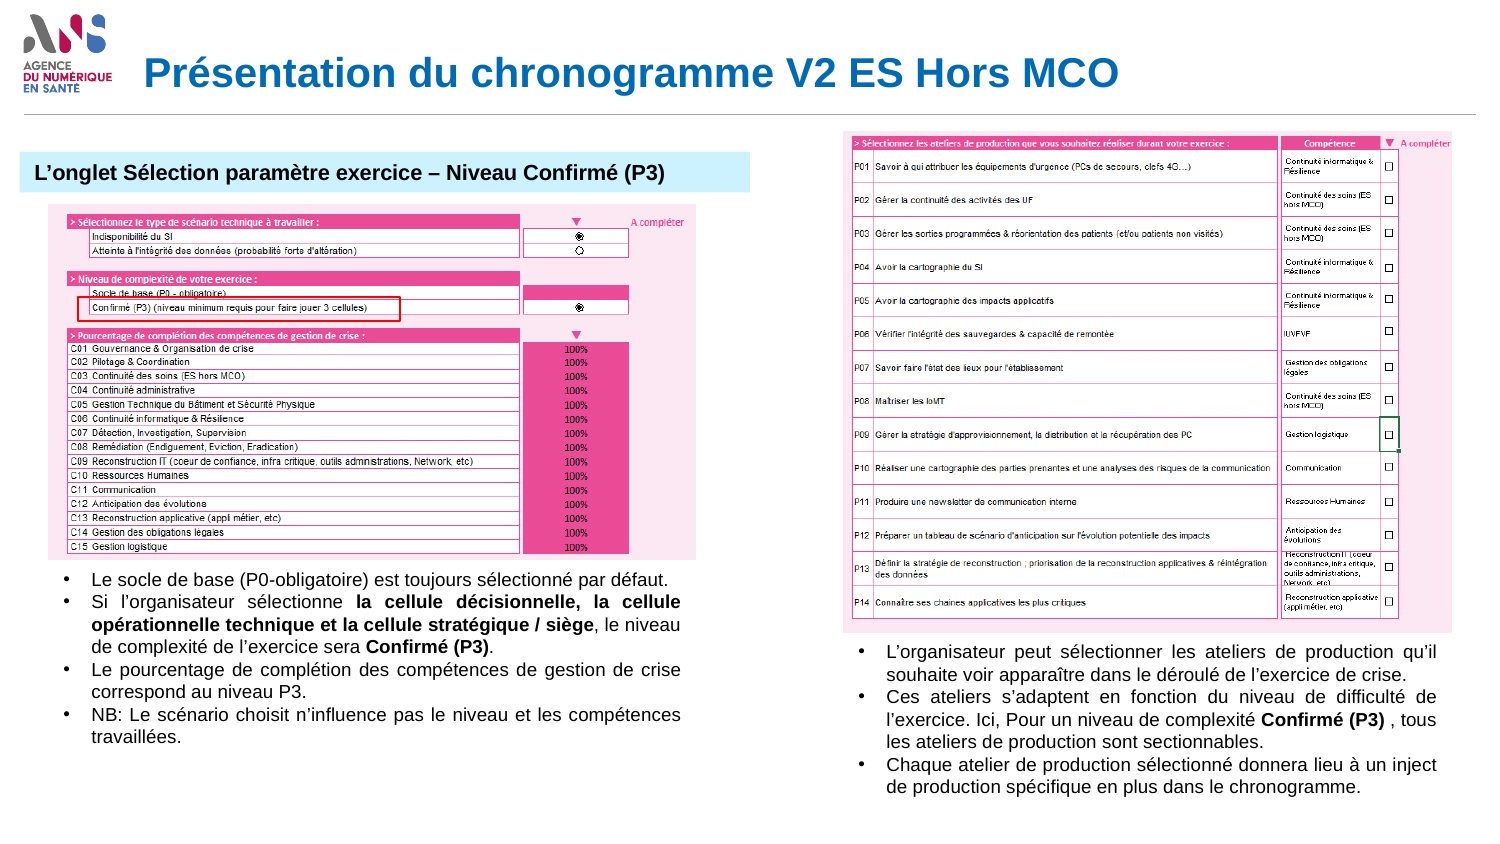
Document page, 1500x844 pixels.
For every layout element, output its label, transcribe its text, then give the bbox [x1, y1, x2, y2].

text_box Présentation du chronogramme V2 ES Hors MCO [143, 20, 1148, 96]
text_box L’onglet Sélection paramètre exercice – Niveau Confirmé (P3) [19, 151, 750, 193]
picture [23, 14, 112, 93]
picture [48, 204, 696, 561]
text_box L’organisateur peut sélectionner les ateliers de production qu’il souhaite voir apparaître dans le déroulé de l’exercice de crise. Ces ateliers s’adaptent en fonction du niveau de difficulté de l’exercice. Ici, Pour un niveau de complexité Confirmé (P3) , tous les ateliers de production sont sectionnables. Chaque atelier de production sélectionné donnera lieu à un inject de production spécifique en plus dans le chronogramme. [843, 640, 1452, 805]
picture [843, 131, 1452, 633]
text_box Le socle de base (P0-obligatoire) est toujours sélectionné par défaut. Si l’organisateur sélectionne la cellule décisionnelle, la cellule opérationnelle technique et la cellule stratégique / siège, le niveau de complexité de l’exercice sera Confirmé (P3). Le pourcentage de complétion des compétences de gestion de crise correspond au niveau P3. NB: Le scénario choisit n’influence pas le niveau et les compétences travaillées. [48, 567, 696, 755]
